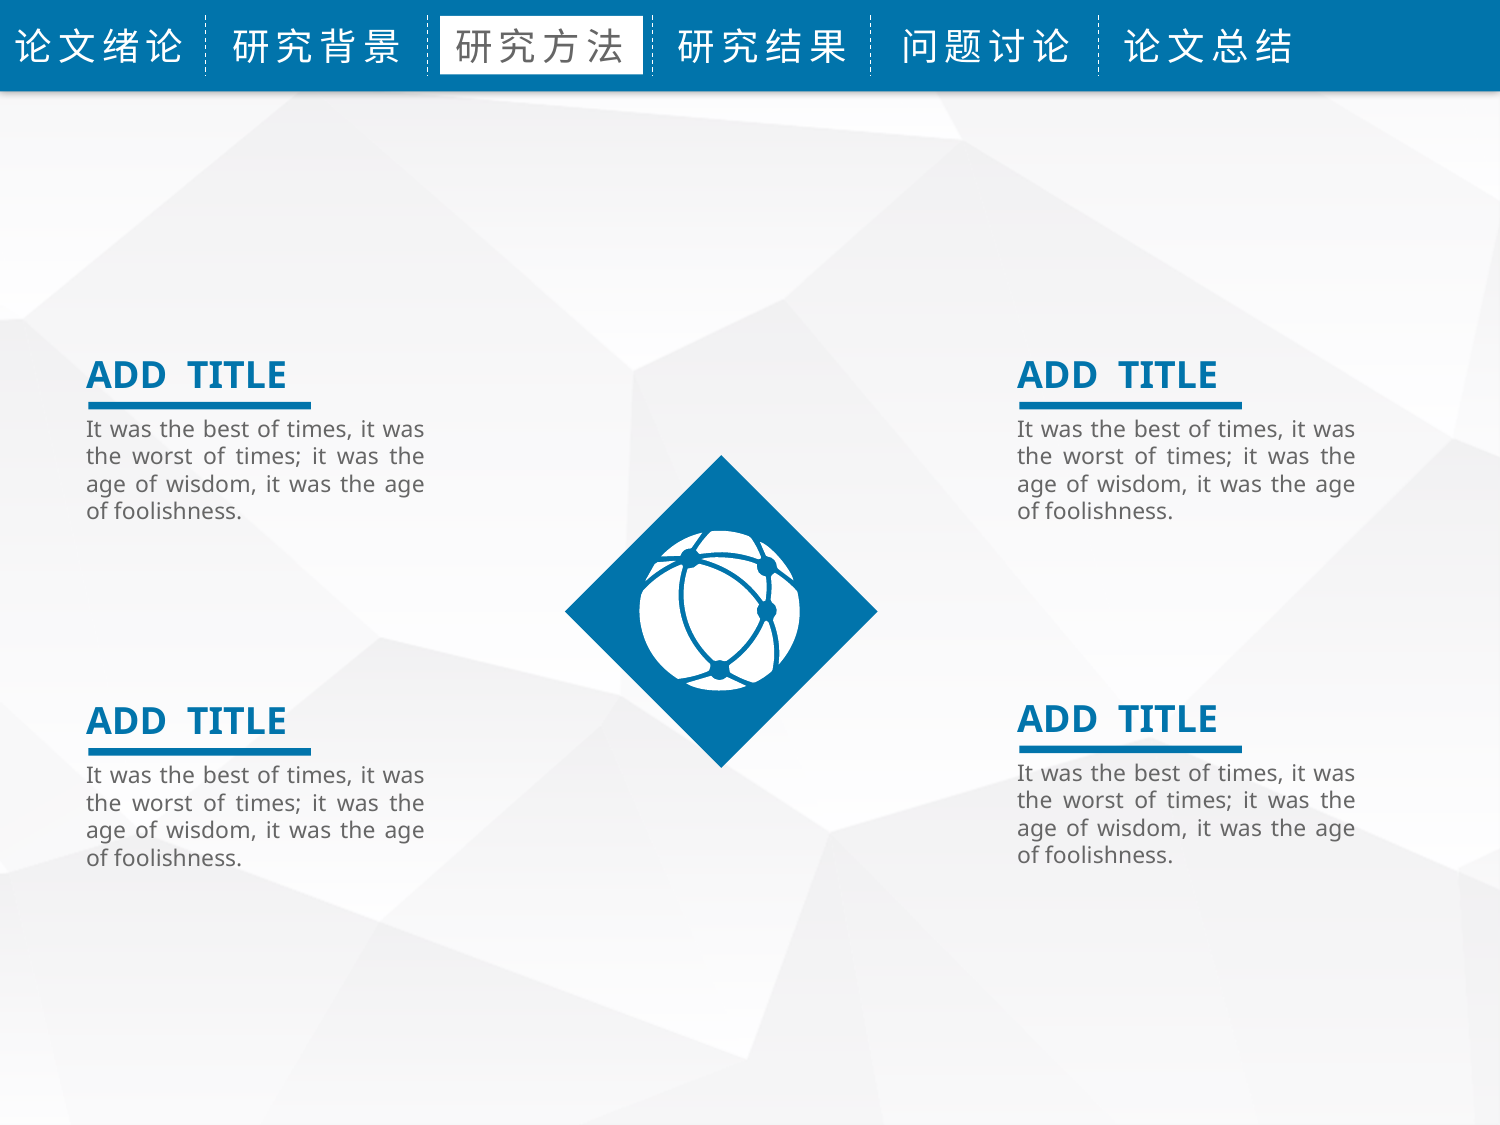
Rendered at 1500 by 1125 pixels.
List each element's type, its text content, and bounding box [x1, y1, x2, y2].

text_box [1002, 343, 1371, 534]
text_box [71, 689, 440, 880]
text_box [0, 0, 1500, 92]
text_box 研究结果 [871, 15, 876, 76]
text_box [71, 343, 440, 534]
picture [0, 92, 1500, 1125]
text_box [638, 529, 804, 694]
text_box 研究结果 [663, 15, 870, 76]
text_box [804, 536, 880, 687]
text_box 研究方法 [440, 15, 652, 76]
text_box [646, 694, 797, 770]
text_box 论文总结 [1109, 15, 1322, 76]
text_box 问题讨论 [886, 15, 1098, 76]
text_box 研究背景 [213, 15, 420, 76]
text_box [1002, 687, 1371, 878]
text_box 论文绪论 [0, 15, 211, 76]
text_box [563, 536, 638, 687]
text_box [645, 453, 797, 529]
